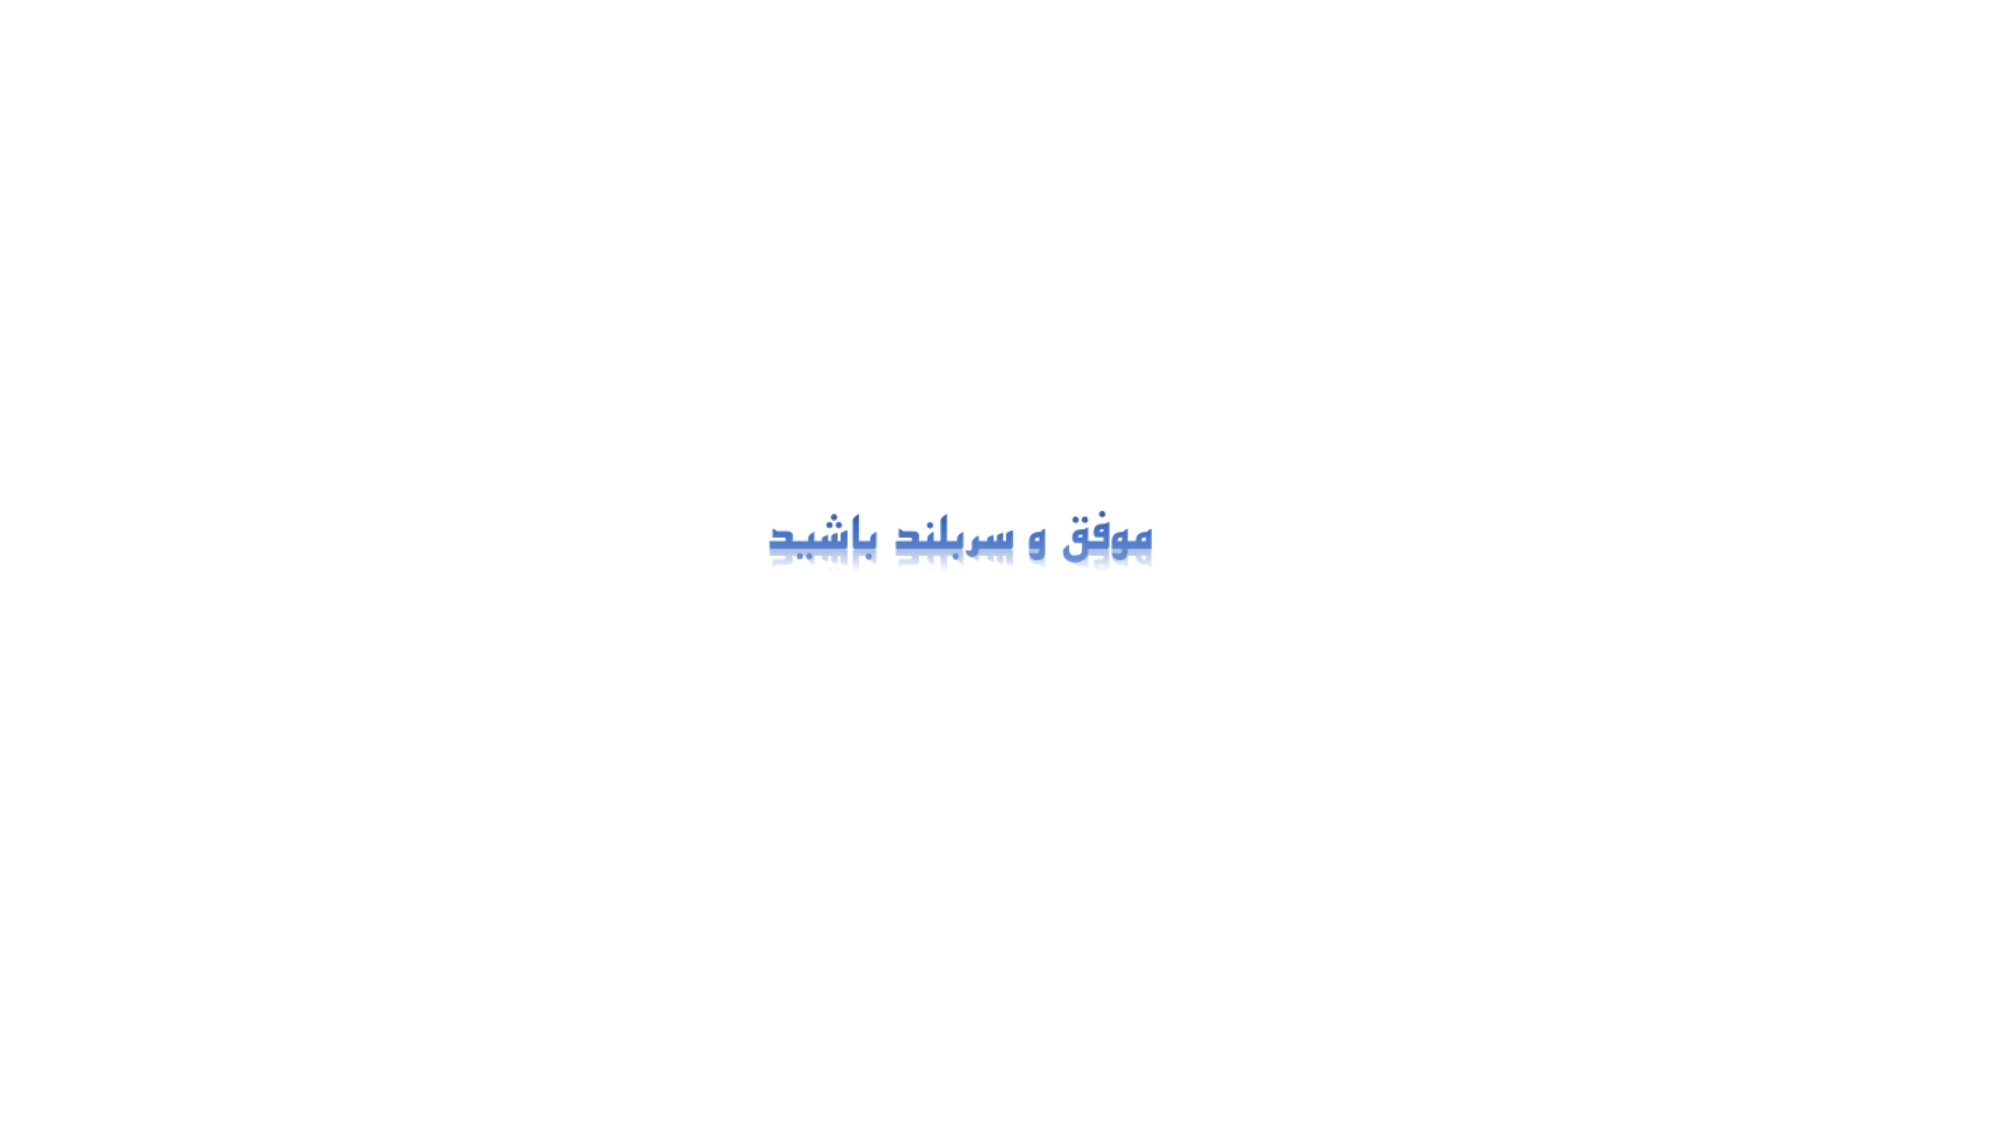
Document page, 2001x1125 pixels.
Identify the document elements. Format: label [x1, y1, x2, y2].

list [531, 277, 1497, 937]
